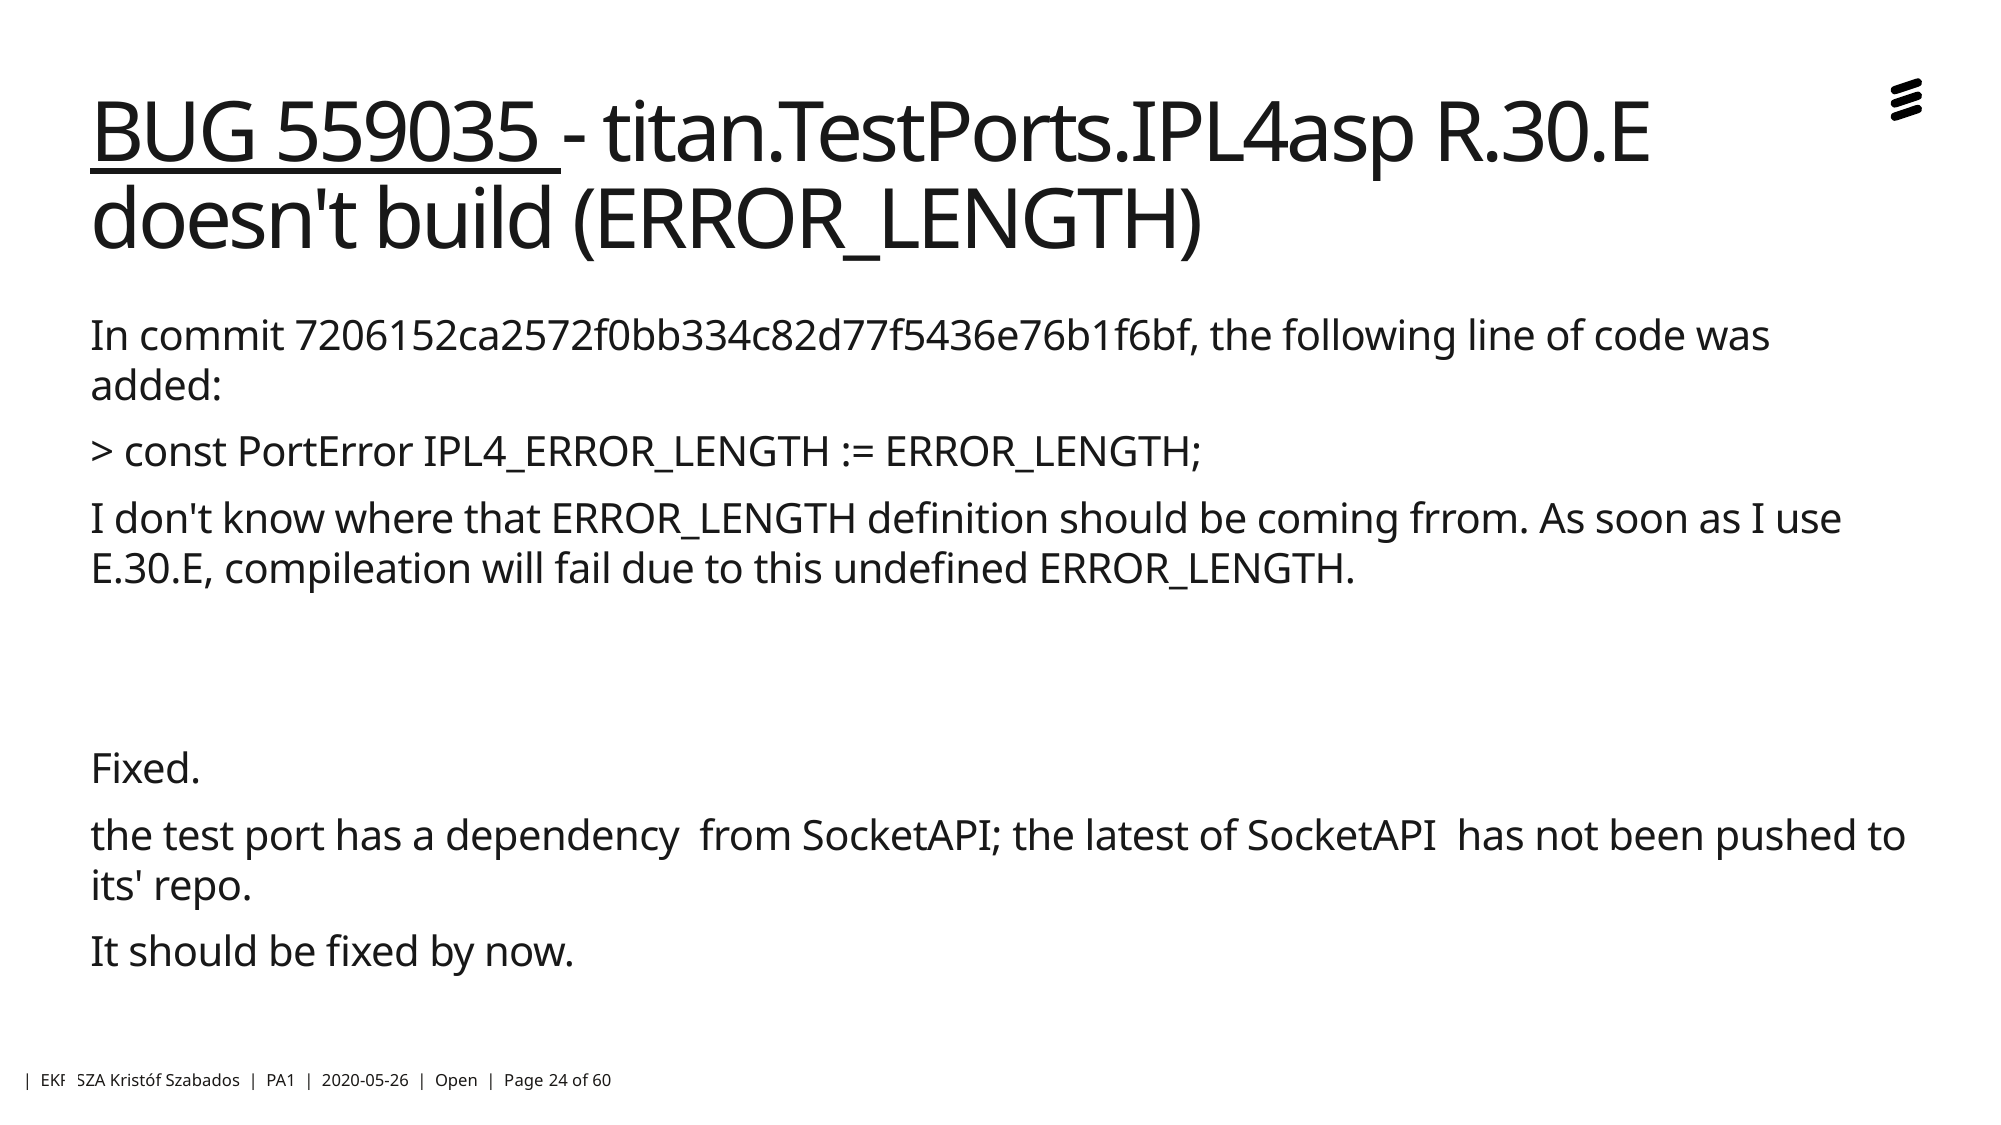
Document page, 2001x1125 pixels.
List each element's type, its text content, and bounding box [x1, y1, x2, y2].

list In commit 7206152ca2572f0bb334c82d77f5436e76b1f6bf, the following line of code was added: > const PortError IPL4_ERROR_LENGTH := ERROR_LENGTH; I don't know where that ERROR_LENGTH definition should be coming frrom. As soon as I use E.30.E, compileation will fail due to this undefined ERROR_LENGTH. Fixed. the test port has a dependency from SocketAPI; the latest of SocketAPI has not been pushed to its' repo. It should be fixed by now. [78, 302, 1922, 1024]
title BUG 559035 - titan.TestPorts.IPL4asp R.30.E doesn't build (ERROR_LENGTH) [78, 77, 1805, 256]
